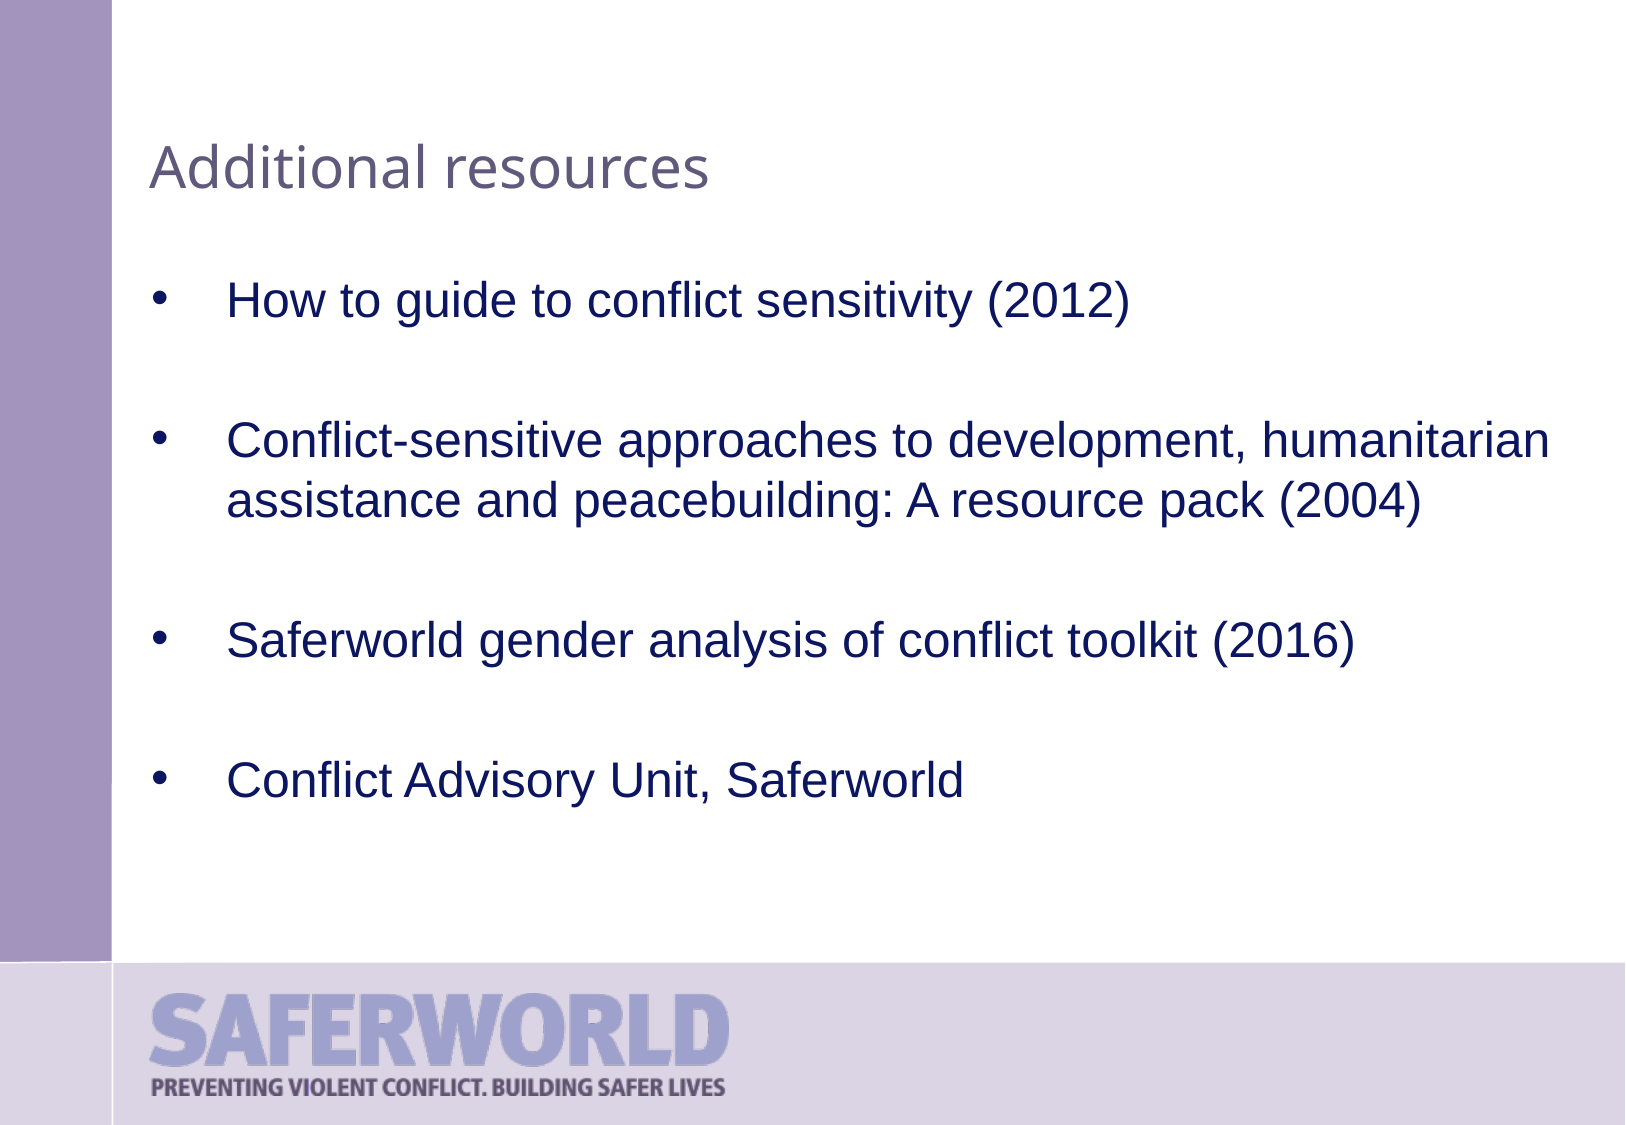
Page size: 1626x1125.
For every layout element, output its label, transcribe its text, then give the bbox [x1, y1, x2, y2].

title Additional resources [149, 62, 1581, 200]
picture [149, 993, 729, 1096]
list How to guide to conflict sensitivity (2012) Conflict-sensitive approaches to development, humanitarian assistance and peacebuilding: A resource pack (2004) Saferworld gender analysis of conflict toolkit (2016) Conflict Advisory Unit, Saferworld [151, 267, 1581, 894]
